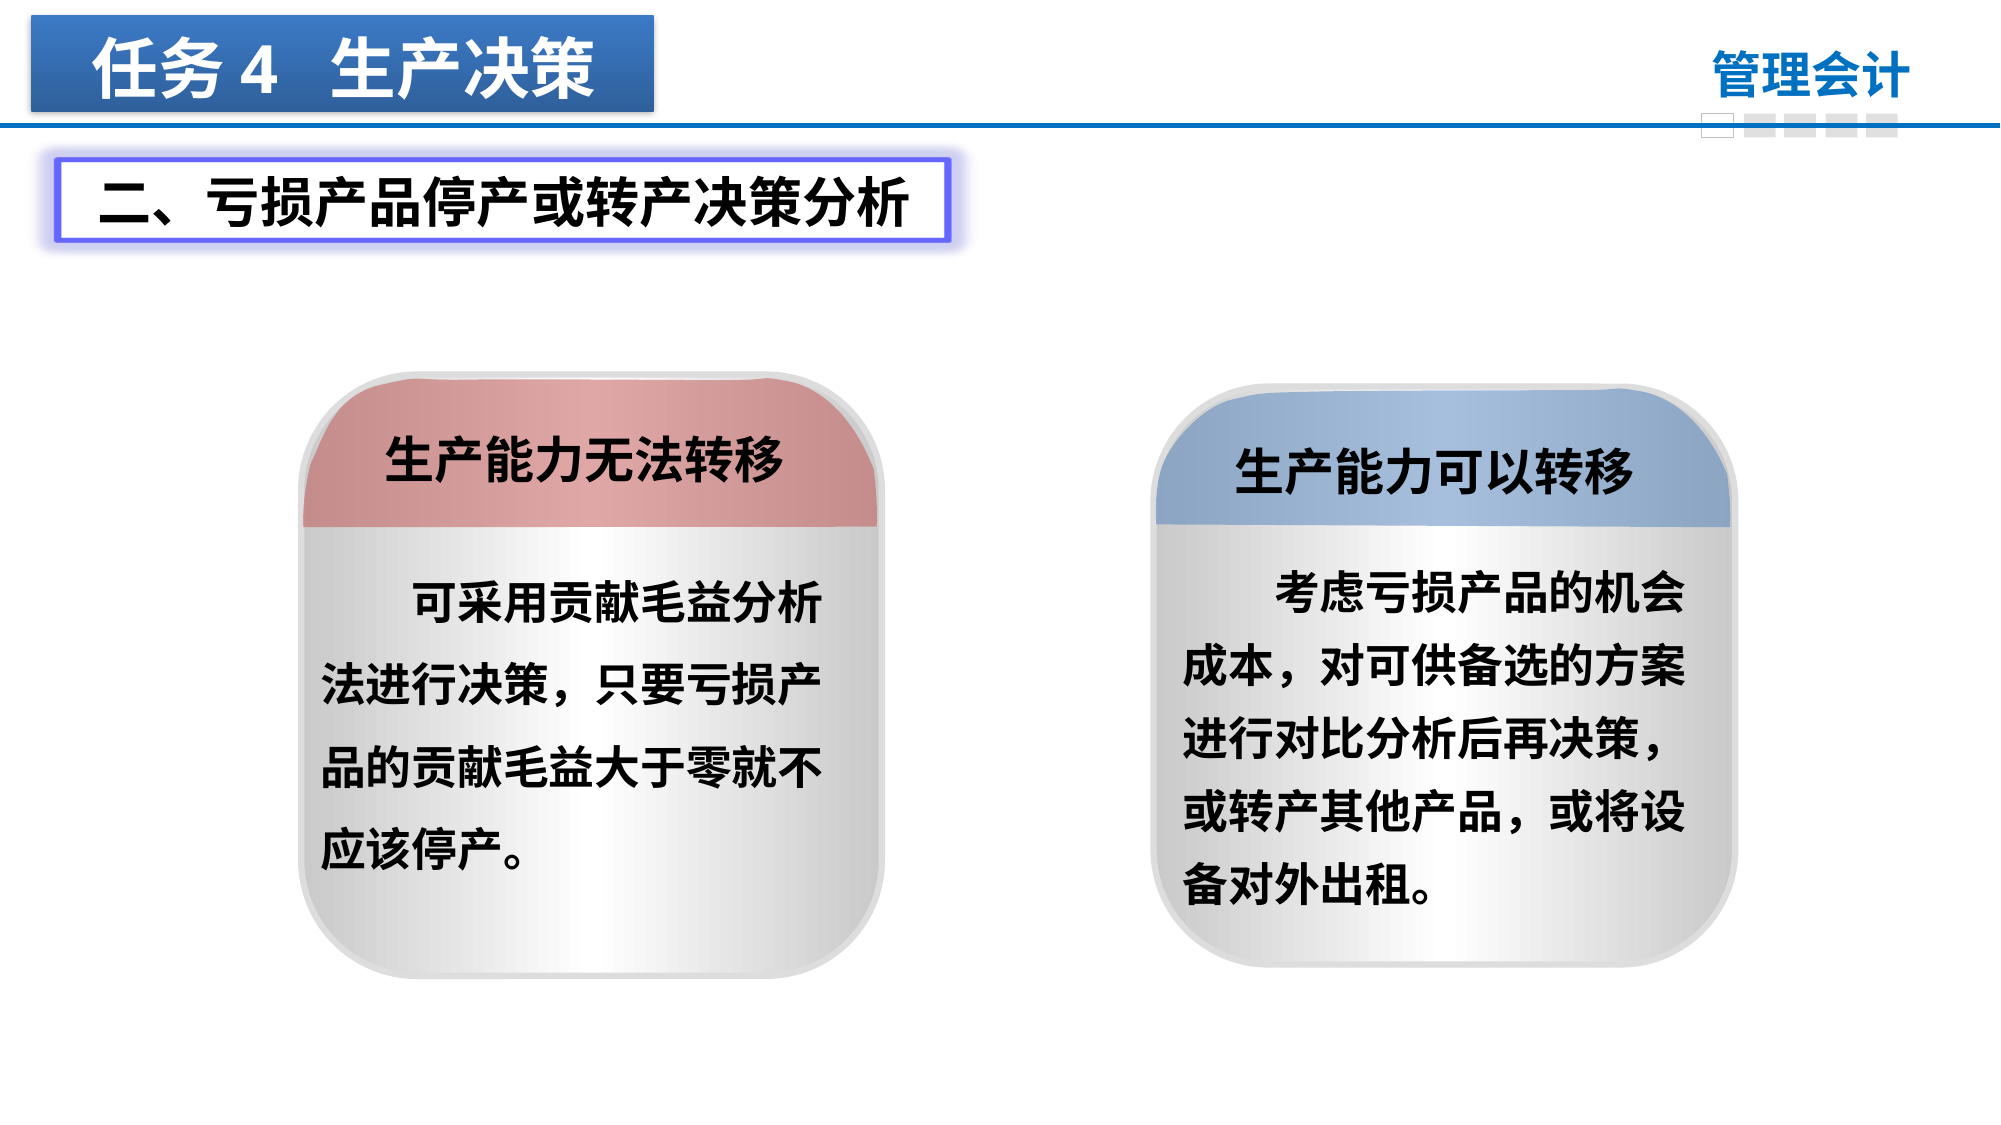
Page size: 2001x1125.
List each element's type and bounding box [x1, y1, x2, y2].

text_box [300, 373, 883, 977]
text_box [1153, 385, 1736, 965]
text_box [31, 14, 654, 117]
text_box [17, 131, 989, 268]
